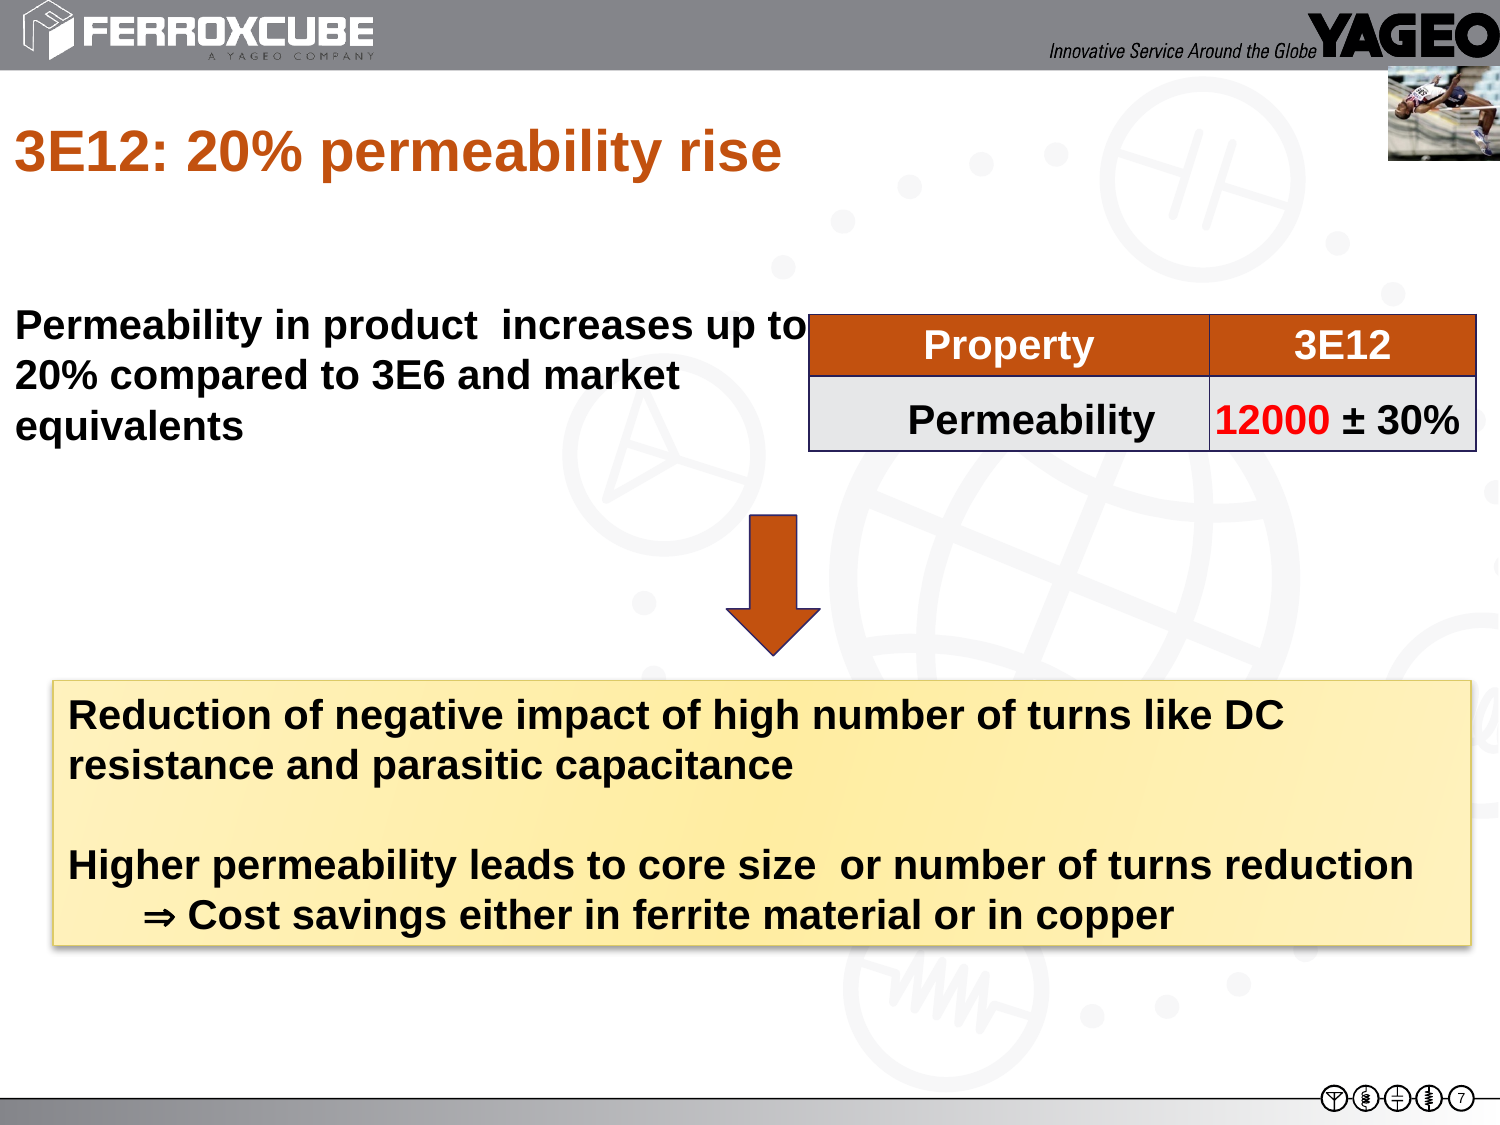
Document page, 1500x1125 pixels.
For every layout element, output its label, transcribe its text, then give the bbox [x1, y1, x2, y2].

picture [23, 0, 374, 60]
table_cell [810, 377, 1209, 450]
text_box Reduction of negative impact of high number of turns like DC resistance and parasitic capacitance Higher permeability leads to core size or number of turns reduction  Cost savings either in ferrite material or in copper [52, 680, 1472, 946]
text_box Permeability [892, 385, 1171, 451]
title 3E12: 20% permeability rise [0, 105, 1114, 205]
text_box [726, 515, 821, 656]
text_box Permeability in product increases up to 20% compared to 3E6 and market equivalents [0, 290, 844, 456]
table_header Property [810, 315, 1209, 375]
table_header 3E12 [1210, 315, 1475, 375]
table_cell [1210, 377, 1475, 385]
text_box 12000 ± 30% [1200, 385, 1476, 451]
picture [1388, 66, 1500, 162]
